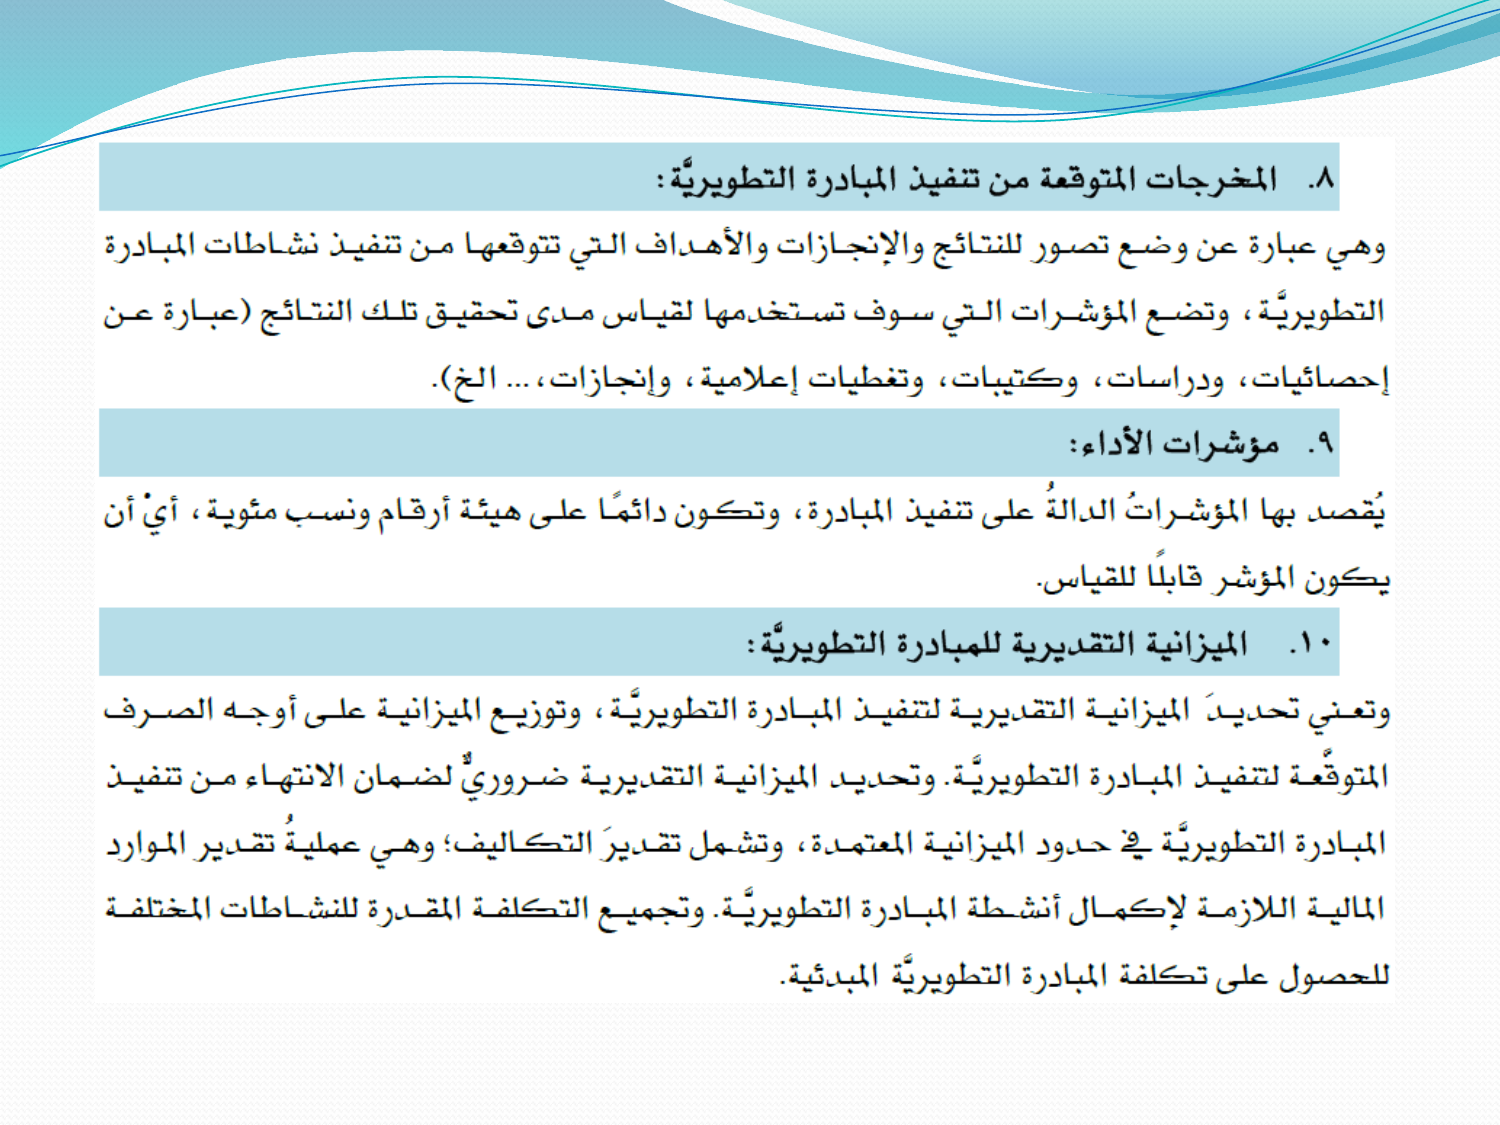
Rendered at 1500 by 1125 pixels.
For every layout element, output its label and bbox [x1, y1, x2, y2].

picture [94, 137, 1395, 1003]
